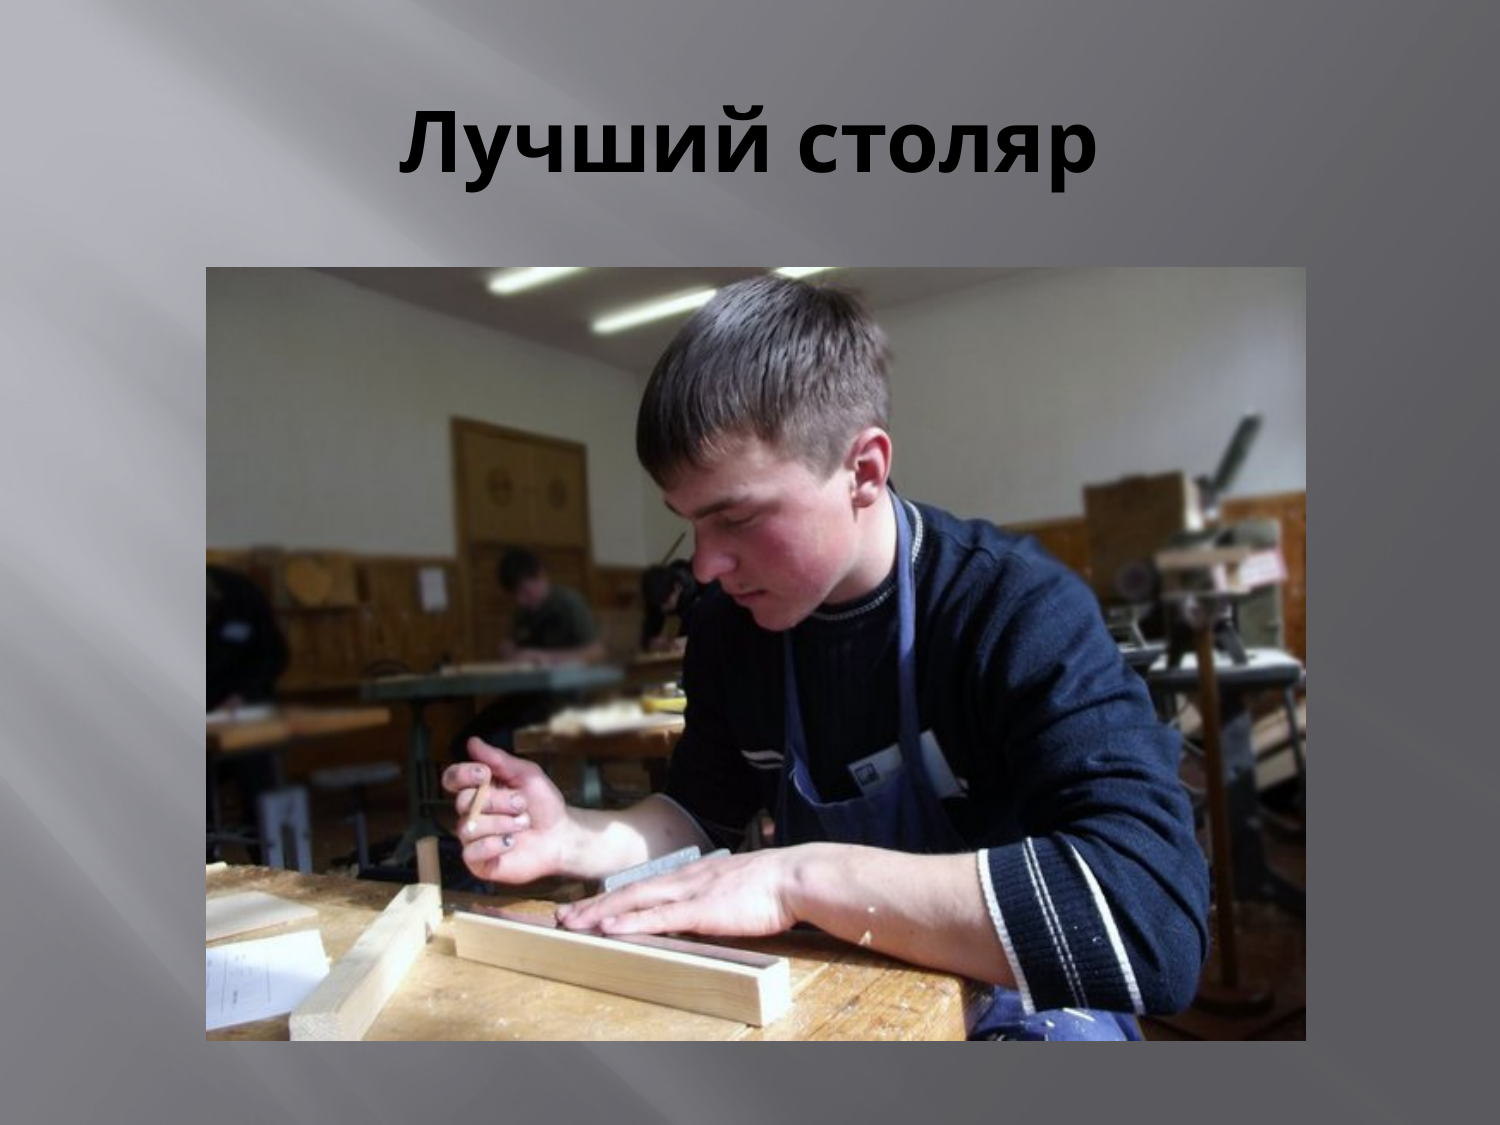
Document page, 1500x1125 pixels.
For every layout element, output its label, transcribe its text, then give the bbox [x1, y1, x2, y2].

picture [206, 266, 1306, 1041]
title Лучший столяр [75, 45, 1425, 233]
